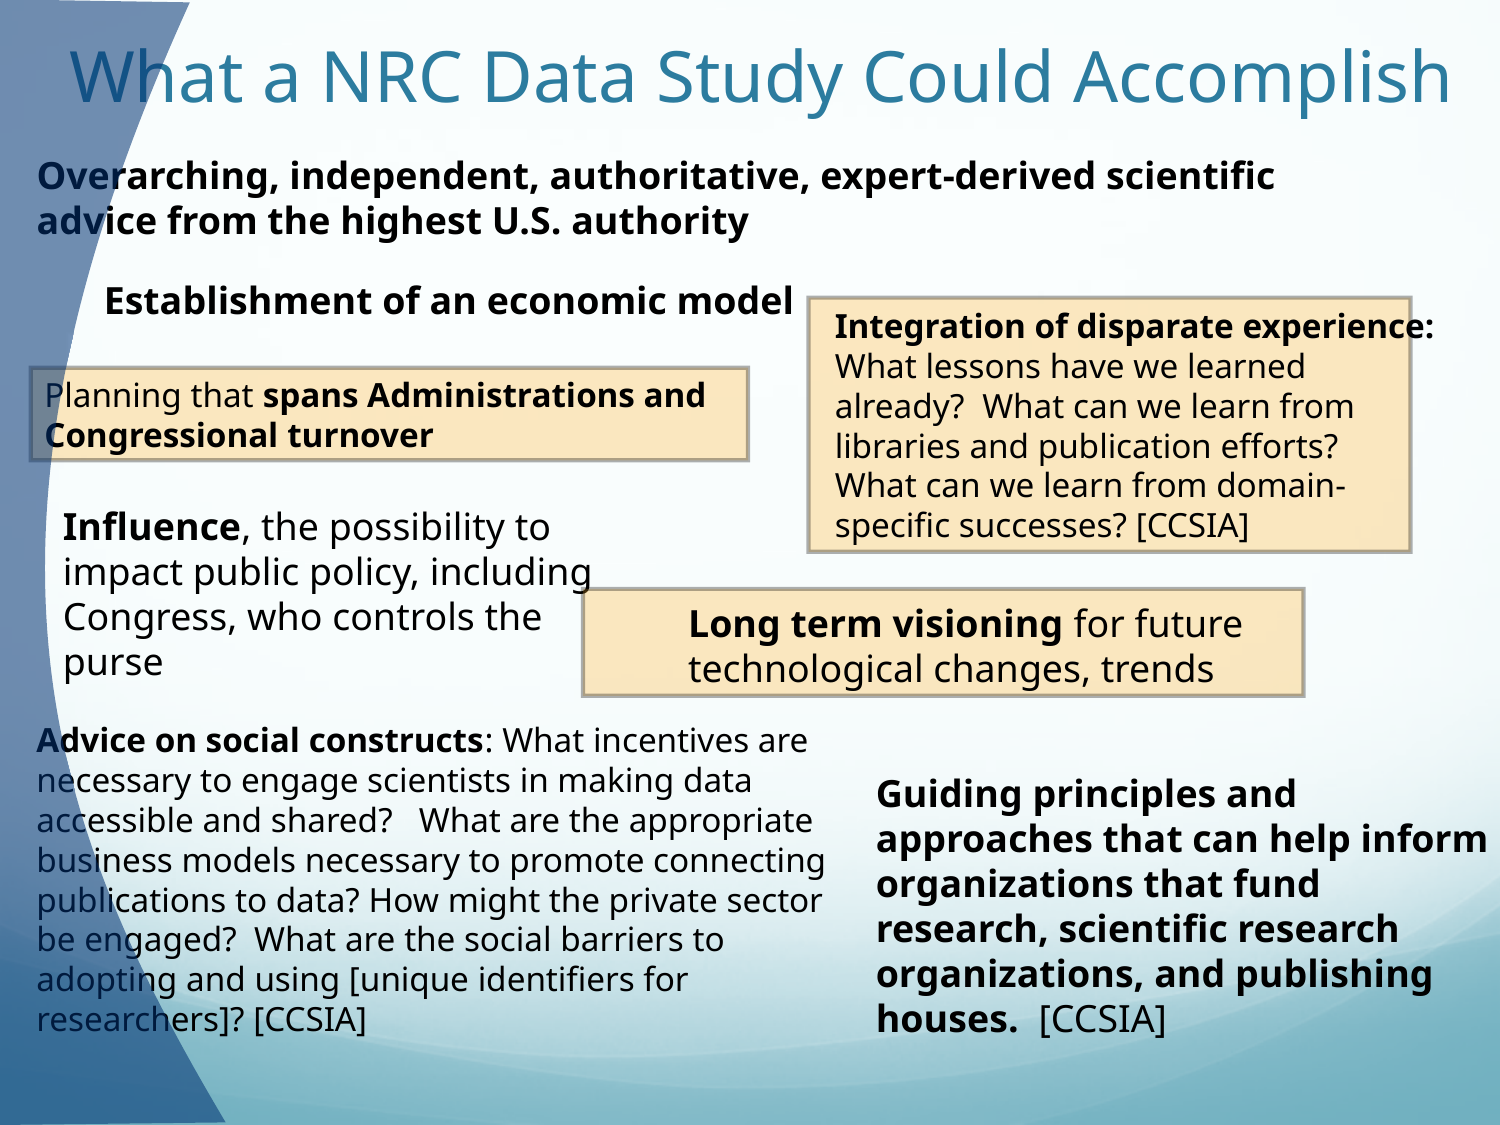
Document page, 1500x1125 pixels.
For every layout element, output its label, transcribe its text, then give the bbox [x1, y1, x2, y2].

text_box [582, 588, 1397, 697]
text_box Advice on social constructs: What incentives are necessary to engage scientists in making data accessible and shared? What are the appropriate business models necessary to promote connecting publications to data? How might the private sector be engaged? What are the social barriers to adopting and using [unique identifiers for researchers]? [CCSIA] [58, 713, 847, 1045]
text_box Integration of disparate experience: What lessons have we learned already? What can we learn from libraries and publication efforts? What can we learn from domain-specific successes? [CCSIA] [828, 299, 1443, 551]
text_box [808, 328, 1411, 552]
text_box What a NRC Data Study Could Accomplish [140, 25, 1461, 123]
text_box Overarching, independent, authoritative, expert-derived scientific advice from the highest U.S. authority [97, 146, 1396, 248]
text_box Guiding principles and approaches that can help inform organizations that fund research, scientific research organizations, and publishing houses. [CCSIA] [870, 763, 1500, 1046]
text_box Establishment of an economic model [98, 271, 871, 328]
text_box Influence, the possibility to impact public policy, including Congress, who controls the purse [57, 497, 623, 689]
text_box Planning that spans Administrations and Congressional turnover [52, 368, 749, 460]
text_box [0, 0, 226, 1125]
